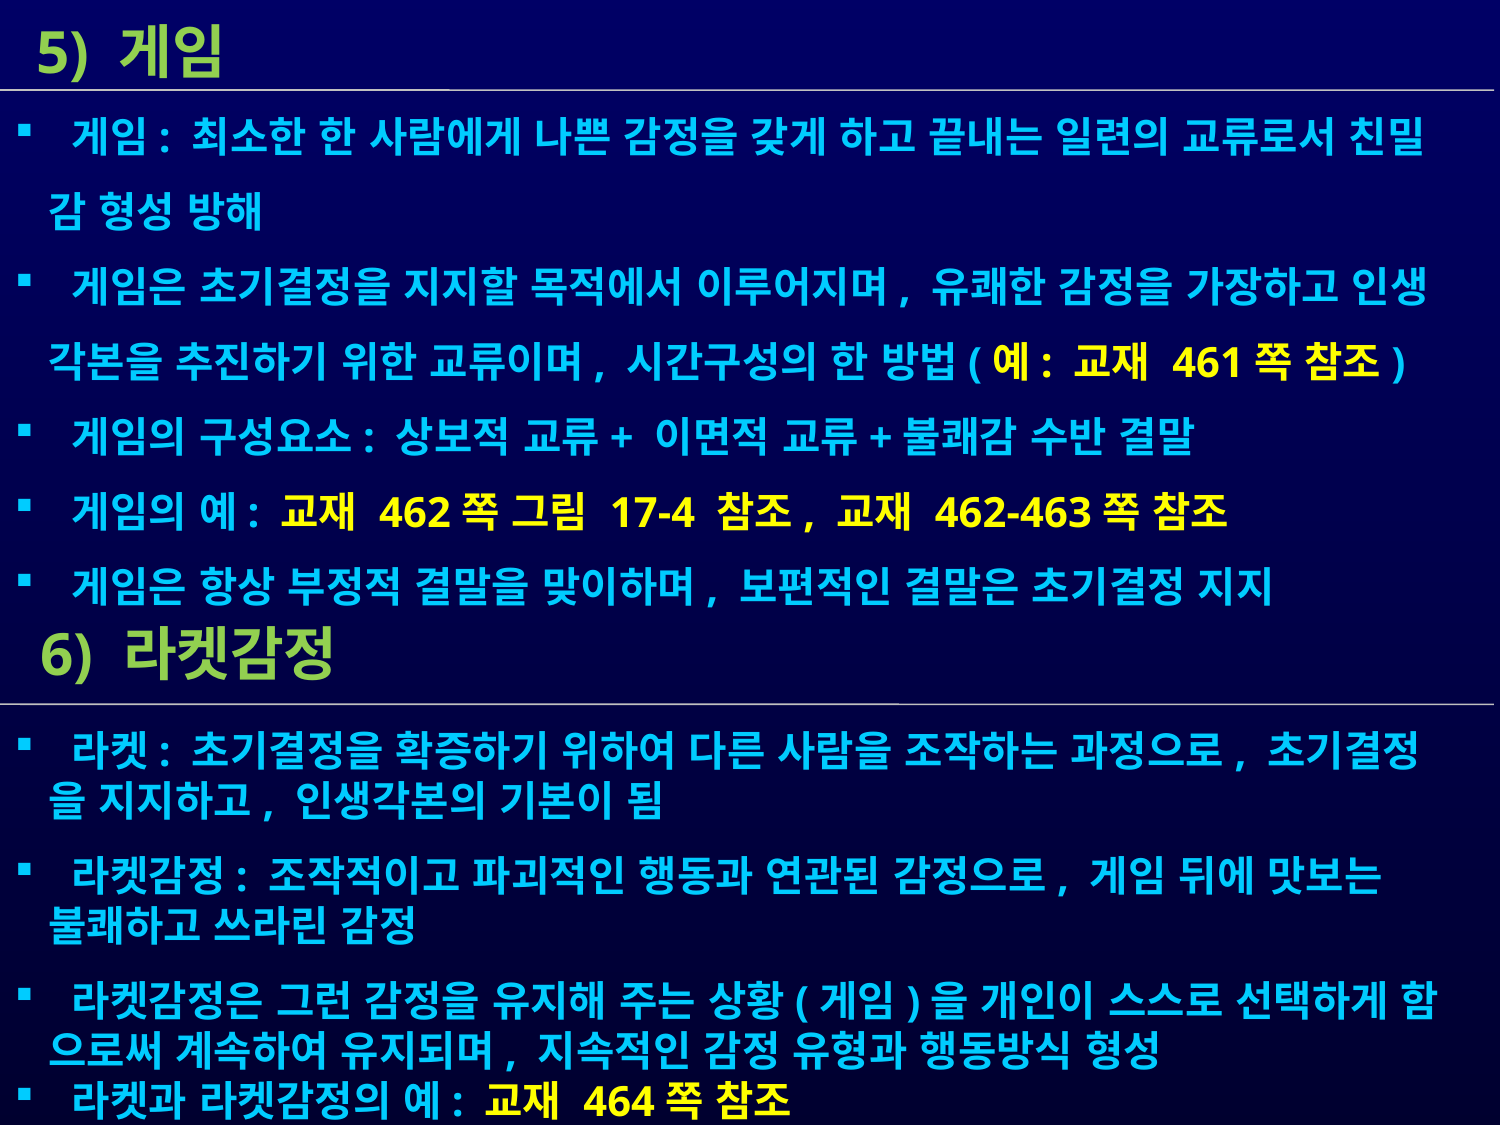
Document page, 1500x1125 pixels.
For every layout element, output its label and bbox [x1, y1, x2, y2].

text_box [0, 7, 1500, 1125]
